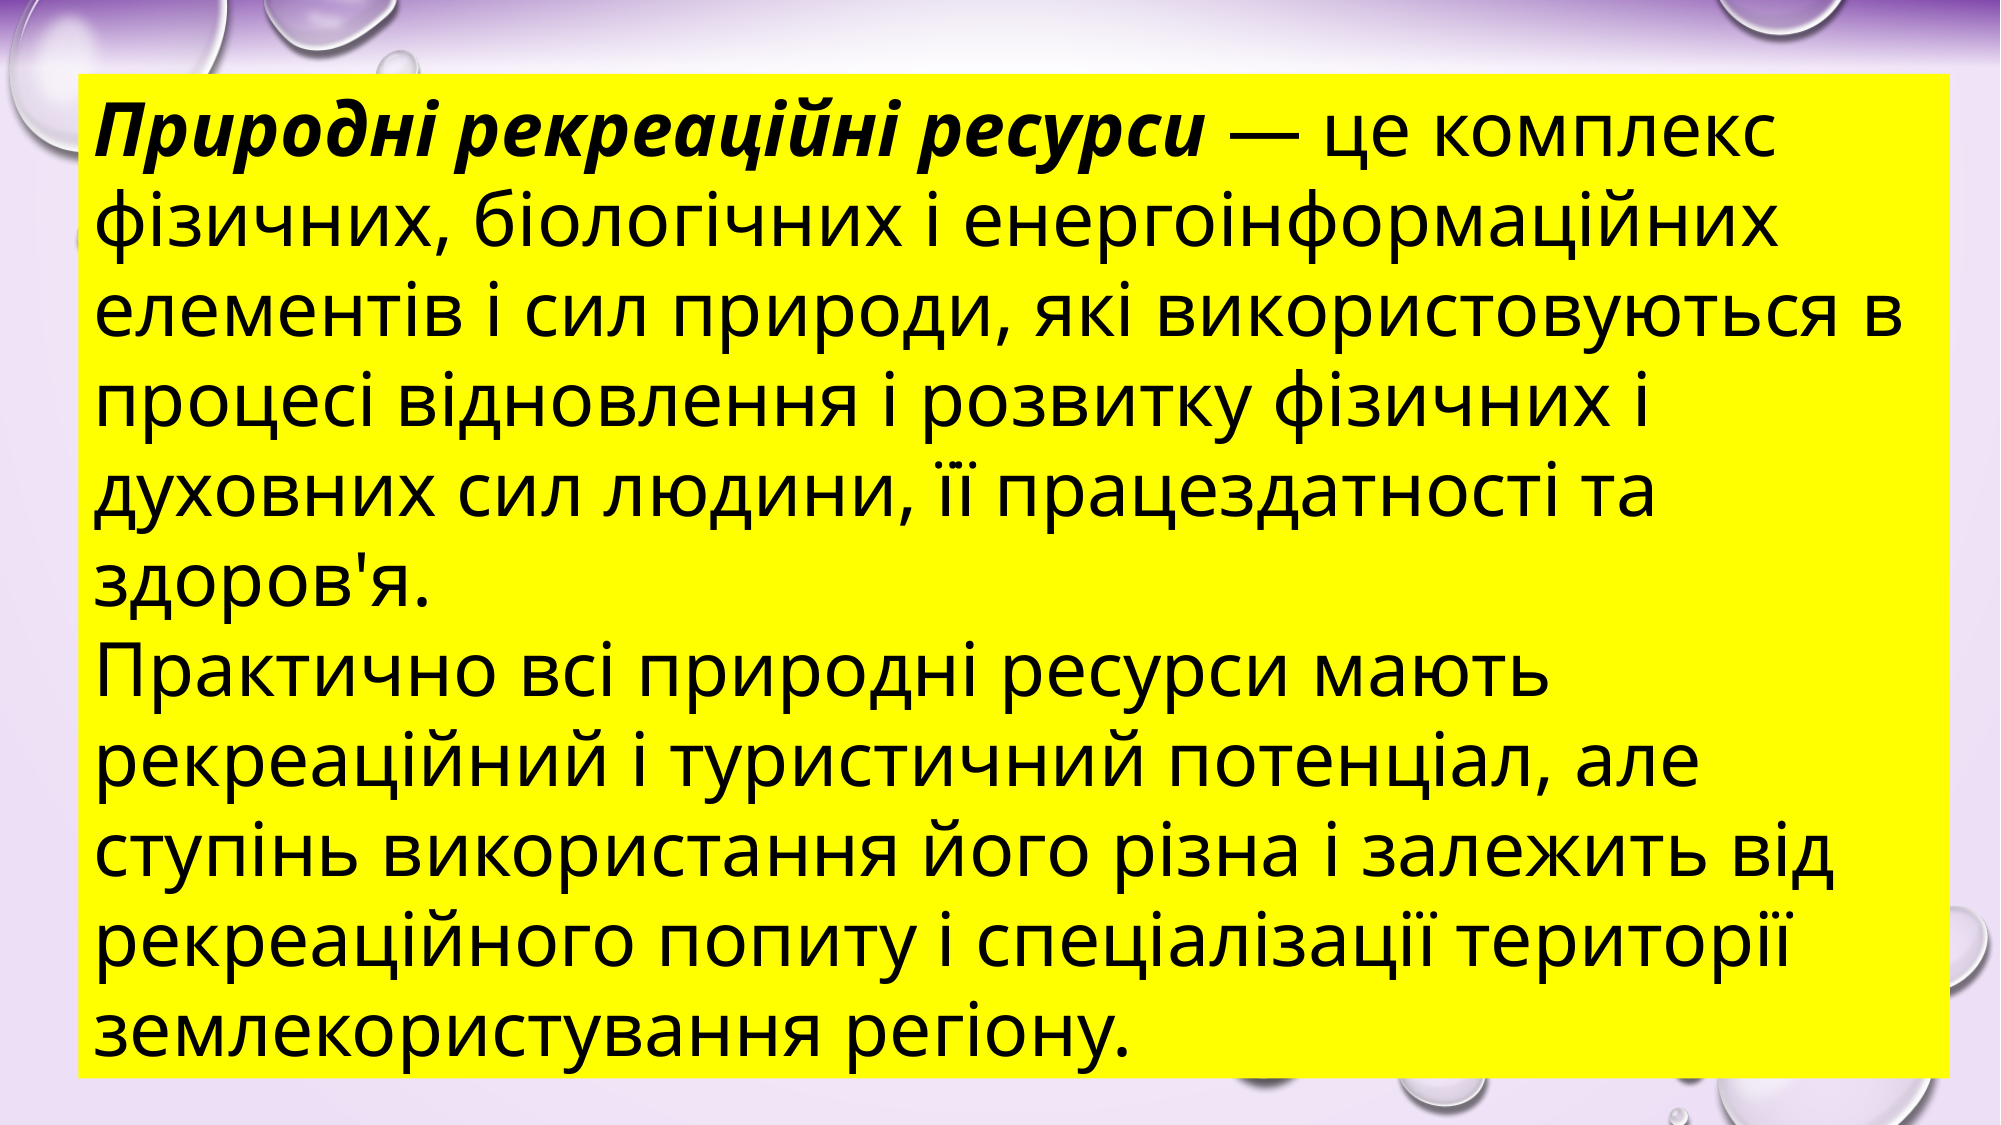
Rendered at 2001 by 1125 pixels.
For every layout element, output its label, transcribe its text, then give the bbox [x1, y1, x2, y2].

text_box Природні рекреаційні ресурси — це комплекс фізичних, біологічних і енергоінформаційних елементів і сил природи, які використовуються в процесі відновлення і розвитку фізичних і духовних сил людини, її працездатності та здоров'я. Практично всі природні ресурси мають рекреаційний і туристичний потенціал, але ступінь використання його різна і залежить від рекреаційного попиту і спеціалізації території землекористування регіону. [78, 73, 1950, 1079]
picture [0, 0, 2000, 1125]
